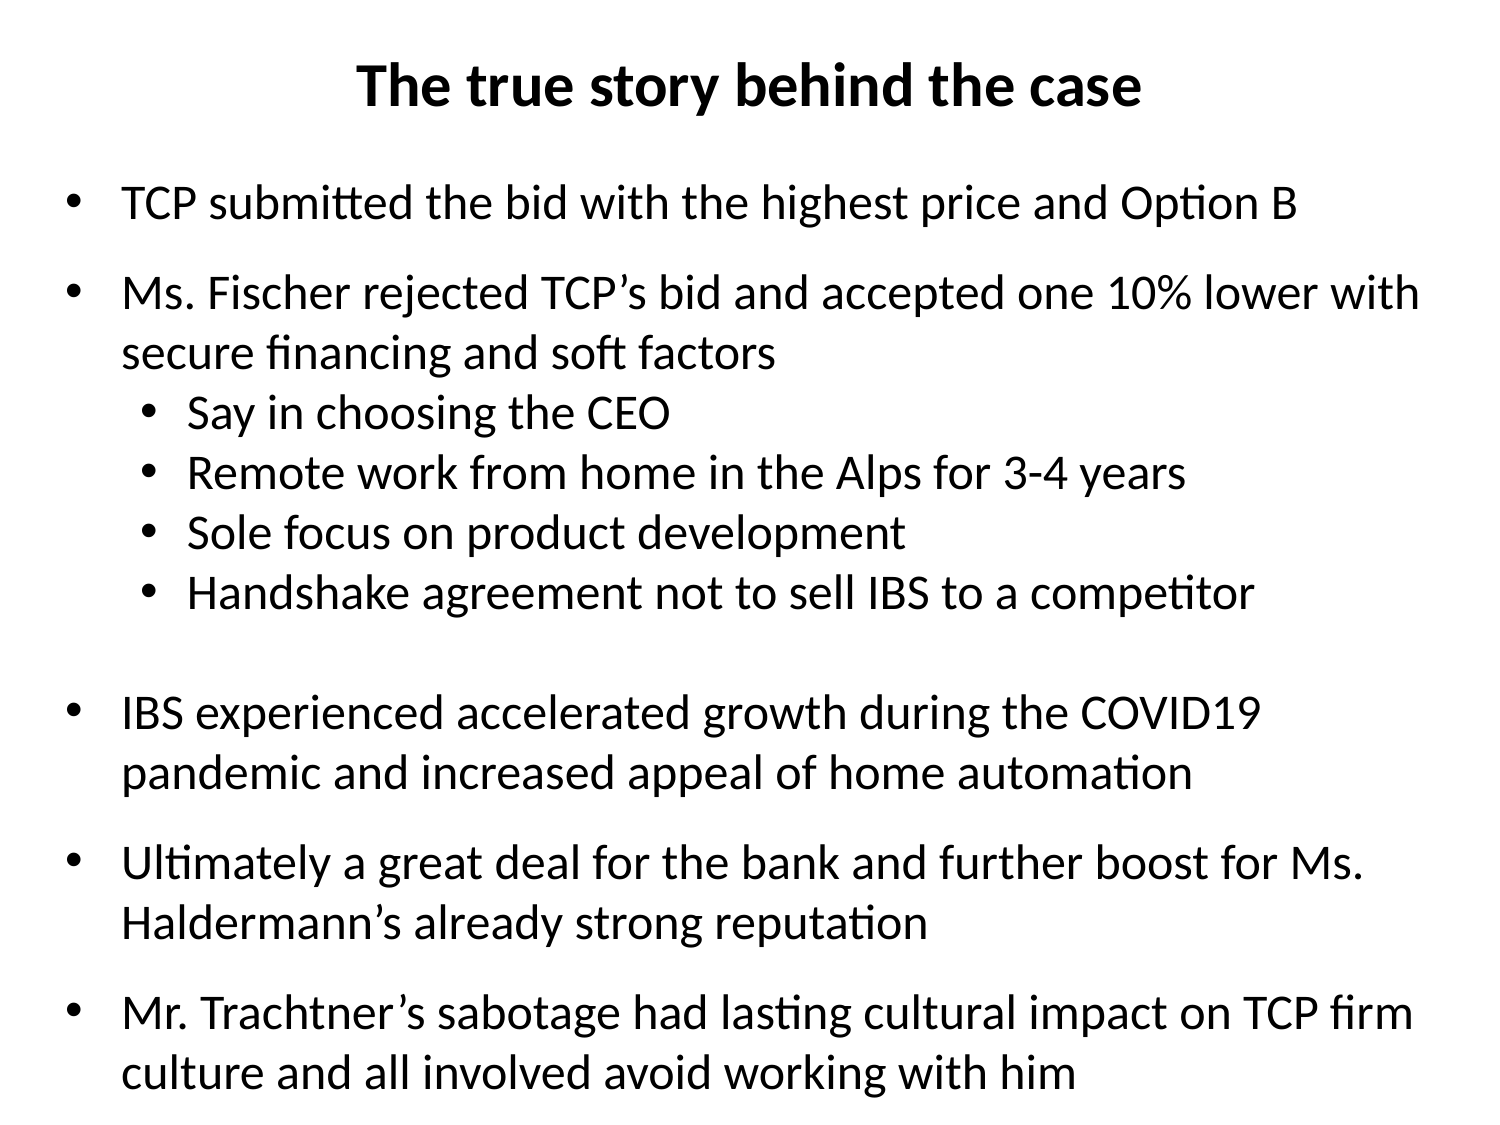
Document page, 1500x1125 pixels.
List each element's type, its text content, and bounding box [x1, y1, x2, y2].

title The true story behind the case [75, 0, 1425, 162]
list TCP submitted the bid with the highest price and Option B Ms. Fischer rejected TCP’s bid and accepted one 10% lower with secure financing and soft factors Say in choosing the CEO Remote work from home in the Alps for 3-4 years Sole focus on product development Handshake agreement not to sell IBS to a competitor IBS experienced accelerated growth during the COVID19 pandemic and increased appeal of home automation Ultimately a great deal for the bank and further boost for Ms. Haldermann’s already strong reputation Mr. Trachtner’s sabotage had lasting cultural impact on TCP firm culture and all involved avoid working with him [50, 162, 1438, 1088]
